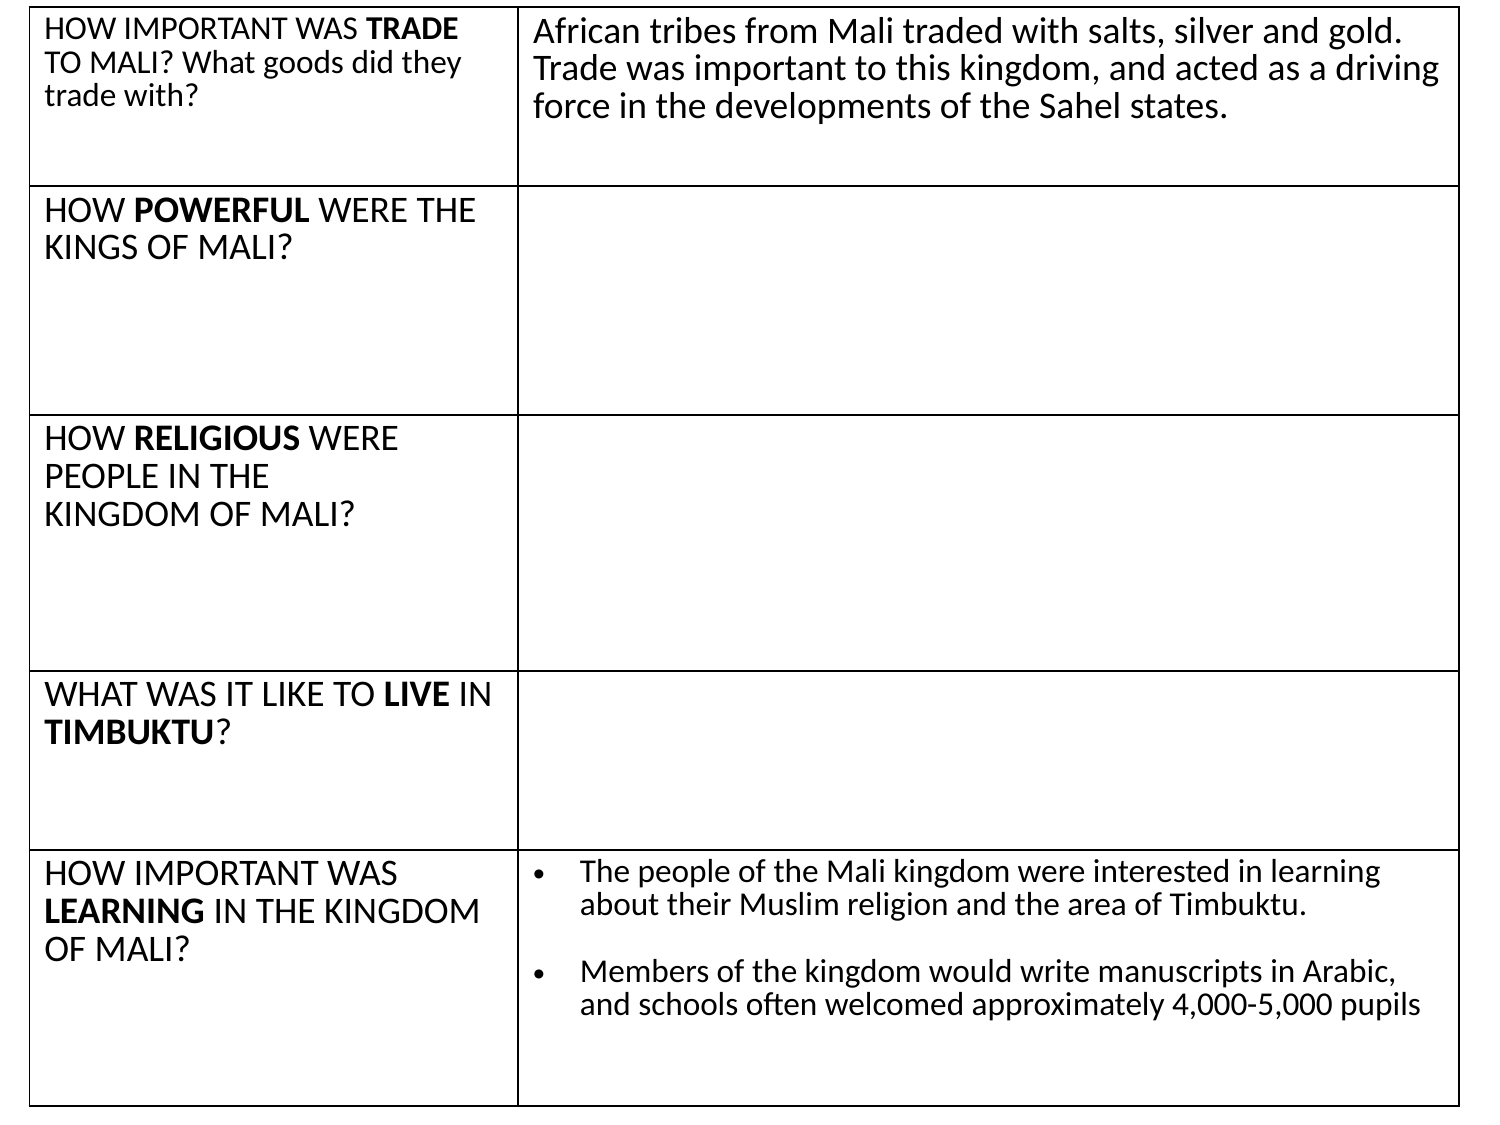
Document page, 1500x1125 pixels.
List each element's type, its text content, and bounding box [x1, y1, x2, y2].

table_cell WHAT WAS IT LIKE TO LIVE IN TIMBUKTU? [30, 672, 517, 849]
table_header HOW IMPORTANT WAS TRADE TO MALI? What goods did they trade with? [30, 8, 517, 185]
table_cell HOW IMPORTANT WAS LEARNING IN THE KINGDOM OF MALI? [30, 851, 517, 1105]
table_cell HOW POWERFUL WERE THE KINGS OF MALI? [30, 187, 517, 414]
table_cell HOW RELIGIOUS WERE PEOPLE IN THE KINGDOM OF MALI? [30, 416, 517, 670]
table_cell The people of the Mali kingdom were interested in learning about their Muslim religion and the area of Timbuktu. Members of the kingdom would write manuscripts in Arabic, and schools often welcomed approximately 4,000-5,000 pupils [519, 851, 1458, 1105]
table_cell [519, 187, 1458, 414]
table_header African tribes from Mali traded with salts, silver and gold. Trade was important to this kingdom, and acted as a driving force in the developments of the Sahel states. [519, 8, 1458, 185]
table_cell [519, 672, 1458, 849]
table_cell [519, 416, 1458, 670]
